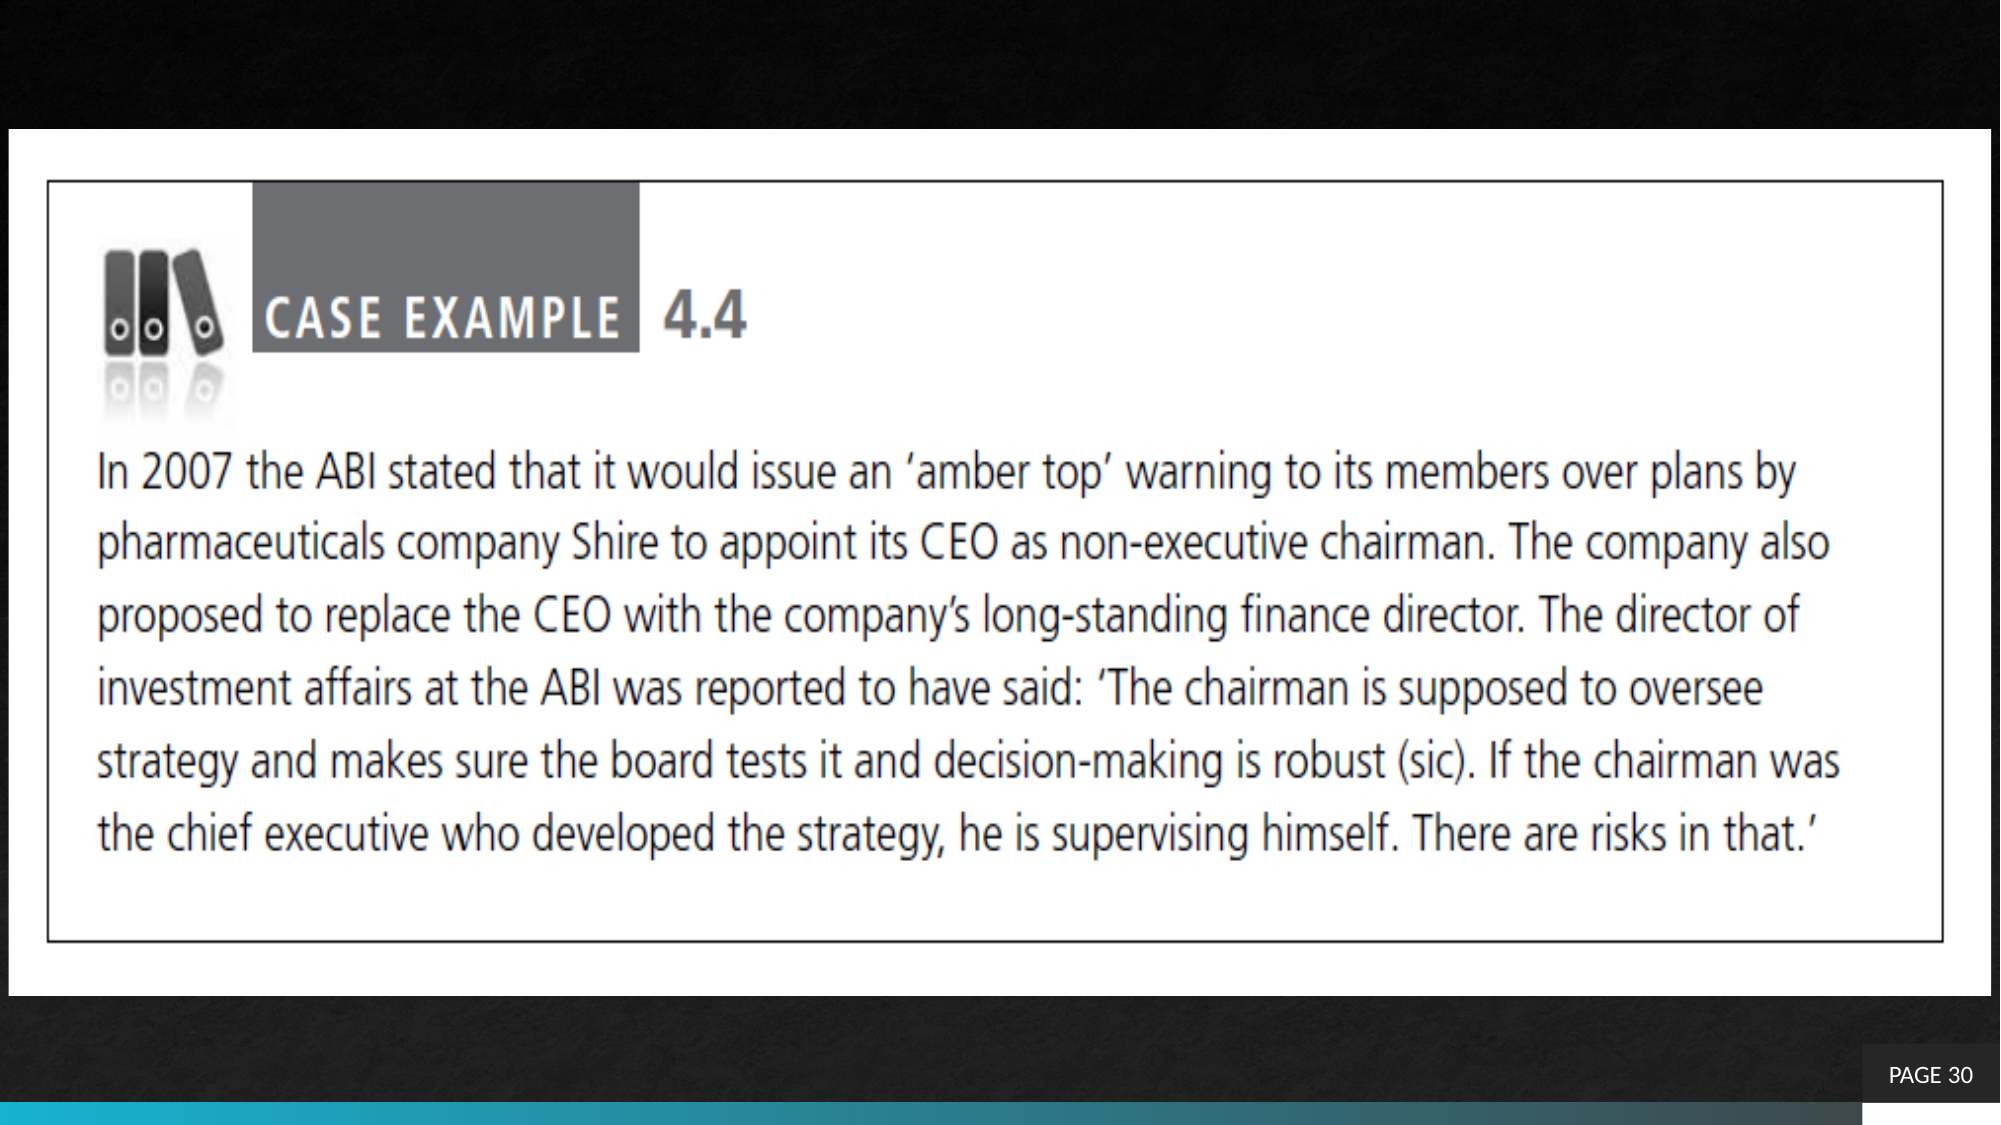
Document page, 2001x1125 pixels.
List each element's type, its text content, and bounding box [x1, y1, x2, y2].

picture [0, 0, 2000, 1103]
slide_number PAGE 30 [1862, 1043, 2000, 1103]
